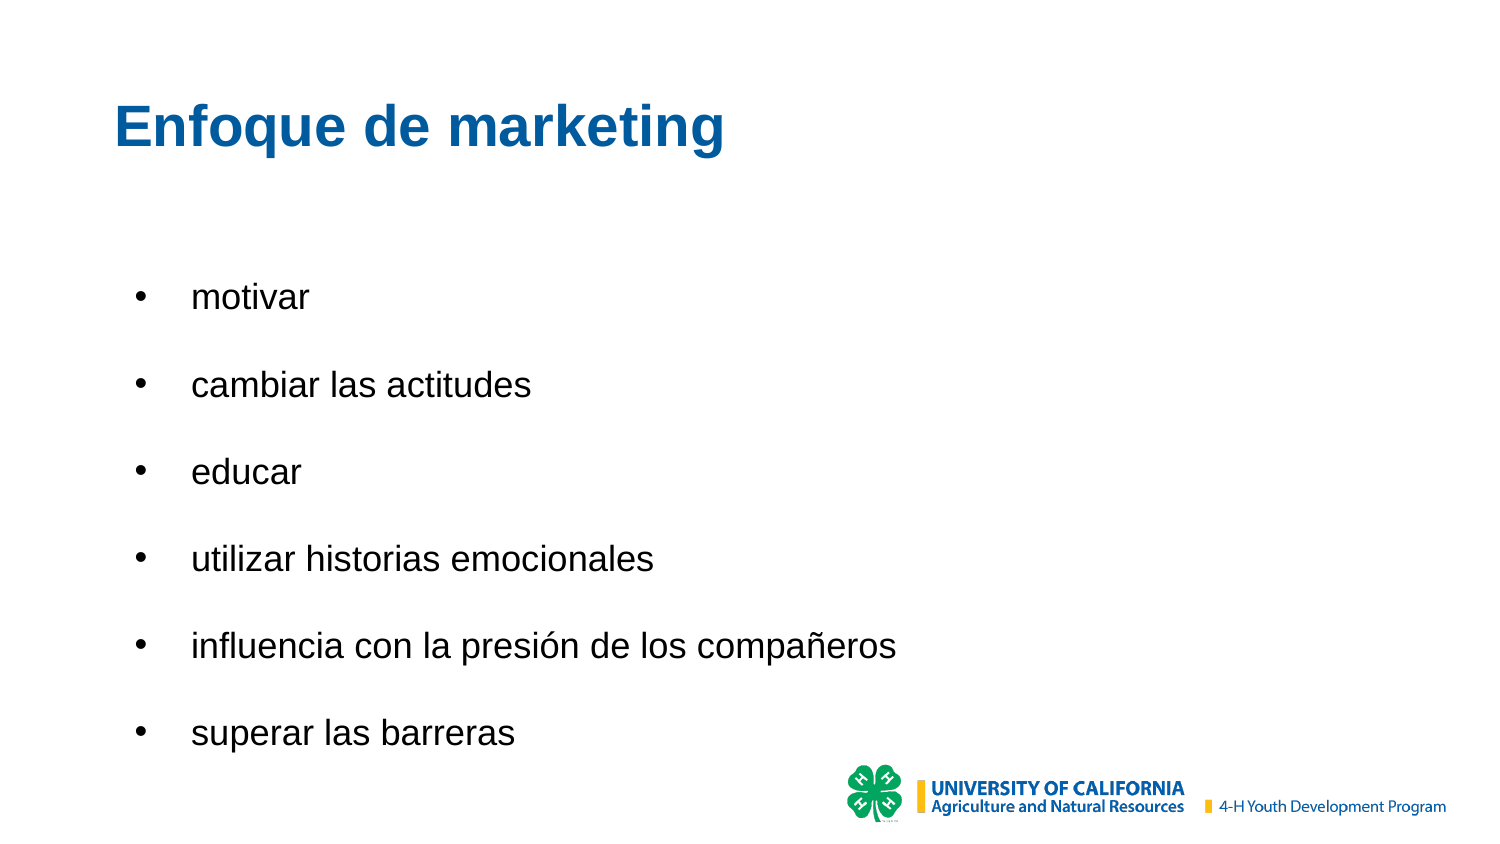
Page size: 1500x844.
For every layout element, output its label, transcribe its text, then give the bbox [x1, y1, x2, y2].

list motivar cambiar las actitudes educar utilizar historias emocionales influencia con la presión de los compañeros superar las barreras [103, 224, 1397, 760]
title Enfoque de marketing [103, 90, 1397, 224]
picture [844, 760, 1451, 825]
